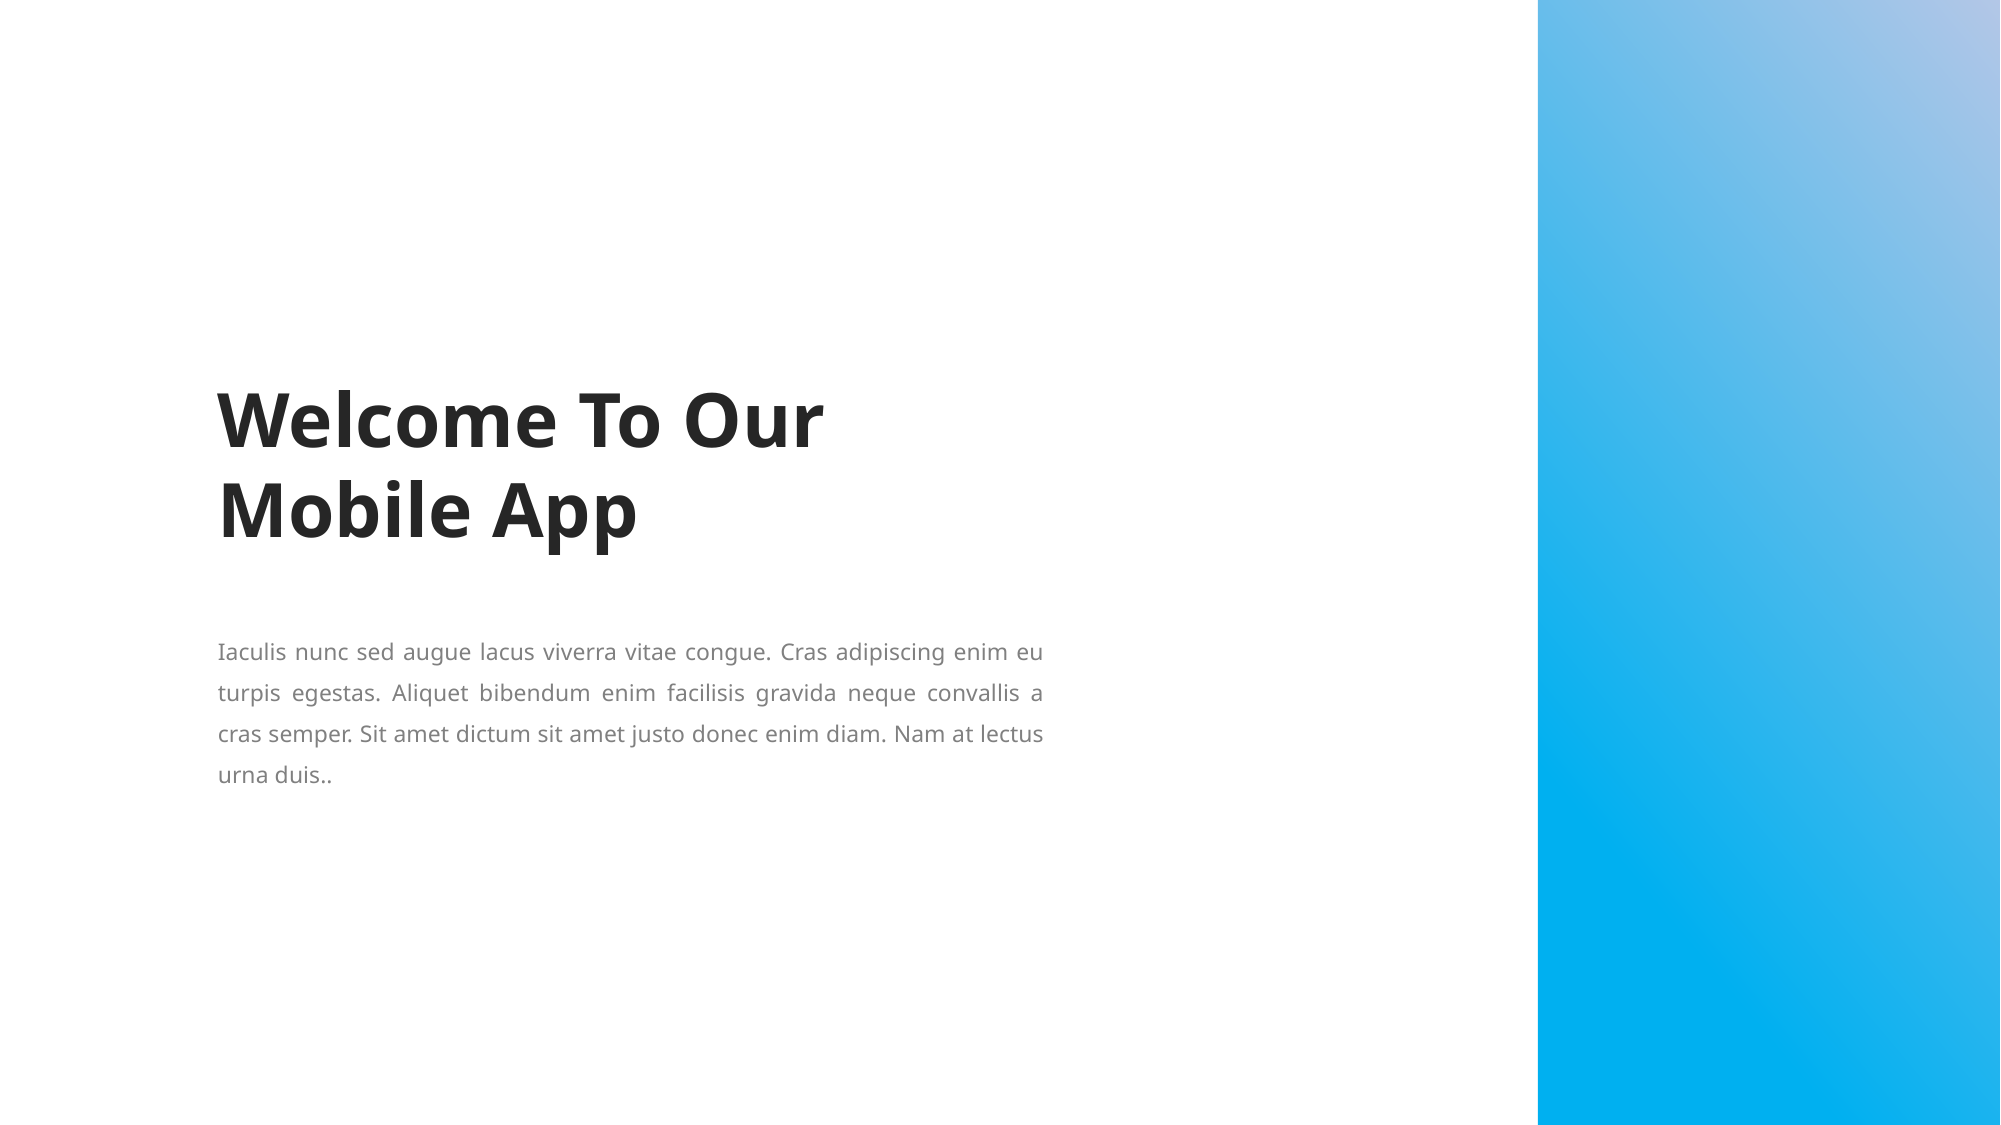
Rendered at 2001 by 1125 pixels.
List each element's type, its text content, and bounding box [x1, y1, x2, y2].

text_box Welcome To Our Mobile App [203, 365, 869, 561]
picture [1273, 140, 1818, 1012]
text_box Iaculis nunc sed augue lacus viverra vitae congue. Cras adipiscing enim eu turpis egestas. Aliquet bibendum enim facilisis gravida neque convallis a cras semper. Sit amet dictum sit amet justo donec enim diam. Nam at lectus urna duis.. [203, 615, 1060, 796]
